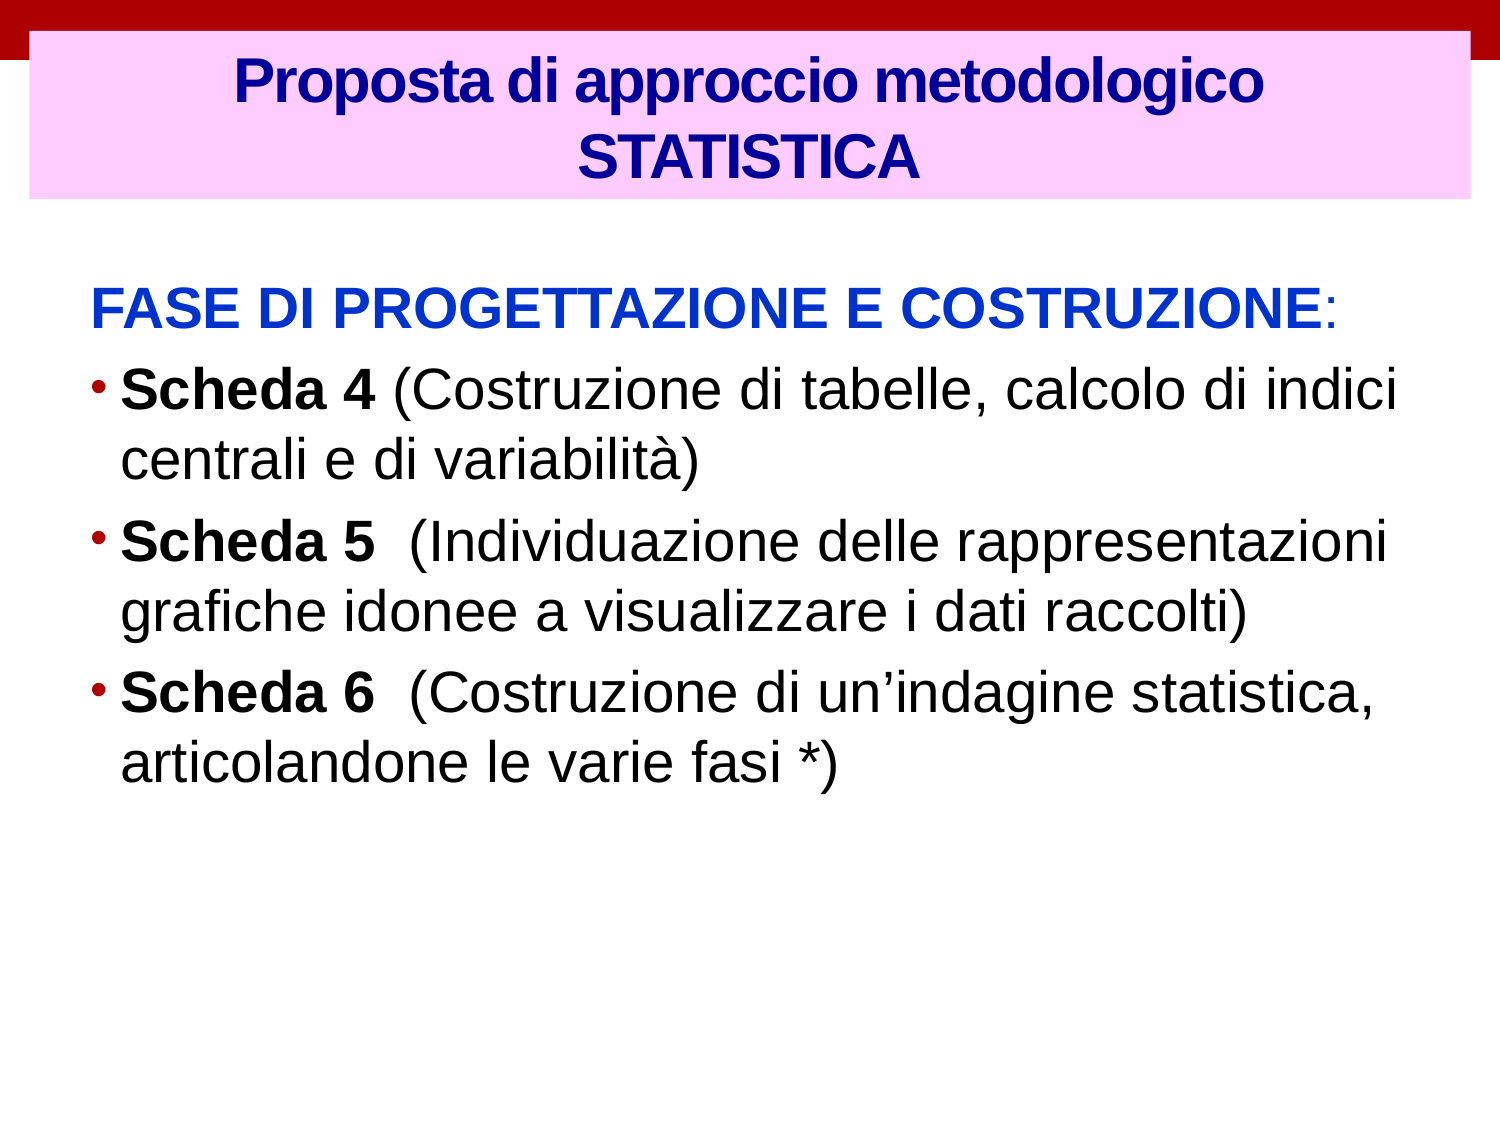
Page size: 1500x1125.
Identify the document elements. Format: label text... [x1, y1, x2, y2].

list FASE DI PROGETTAZIONE E COSTRUZIONE: Scheda 4 (Costruzione di tabelle, calcolo di indici centrali e di variabilità) Scheda 5 (Individuazione delle rappresentazioni grafiche idonee a visualizzare i dati raccolti) Scheda 6 (Costruzione di un’indagine statistica, articolandone le varie fasi *) [75, 262, 1425, 1063]
title Proposta di approccio metodologico STATISTICA [29, 30, 1471, 199]
